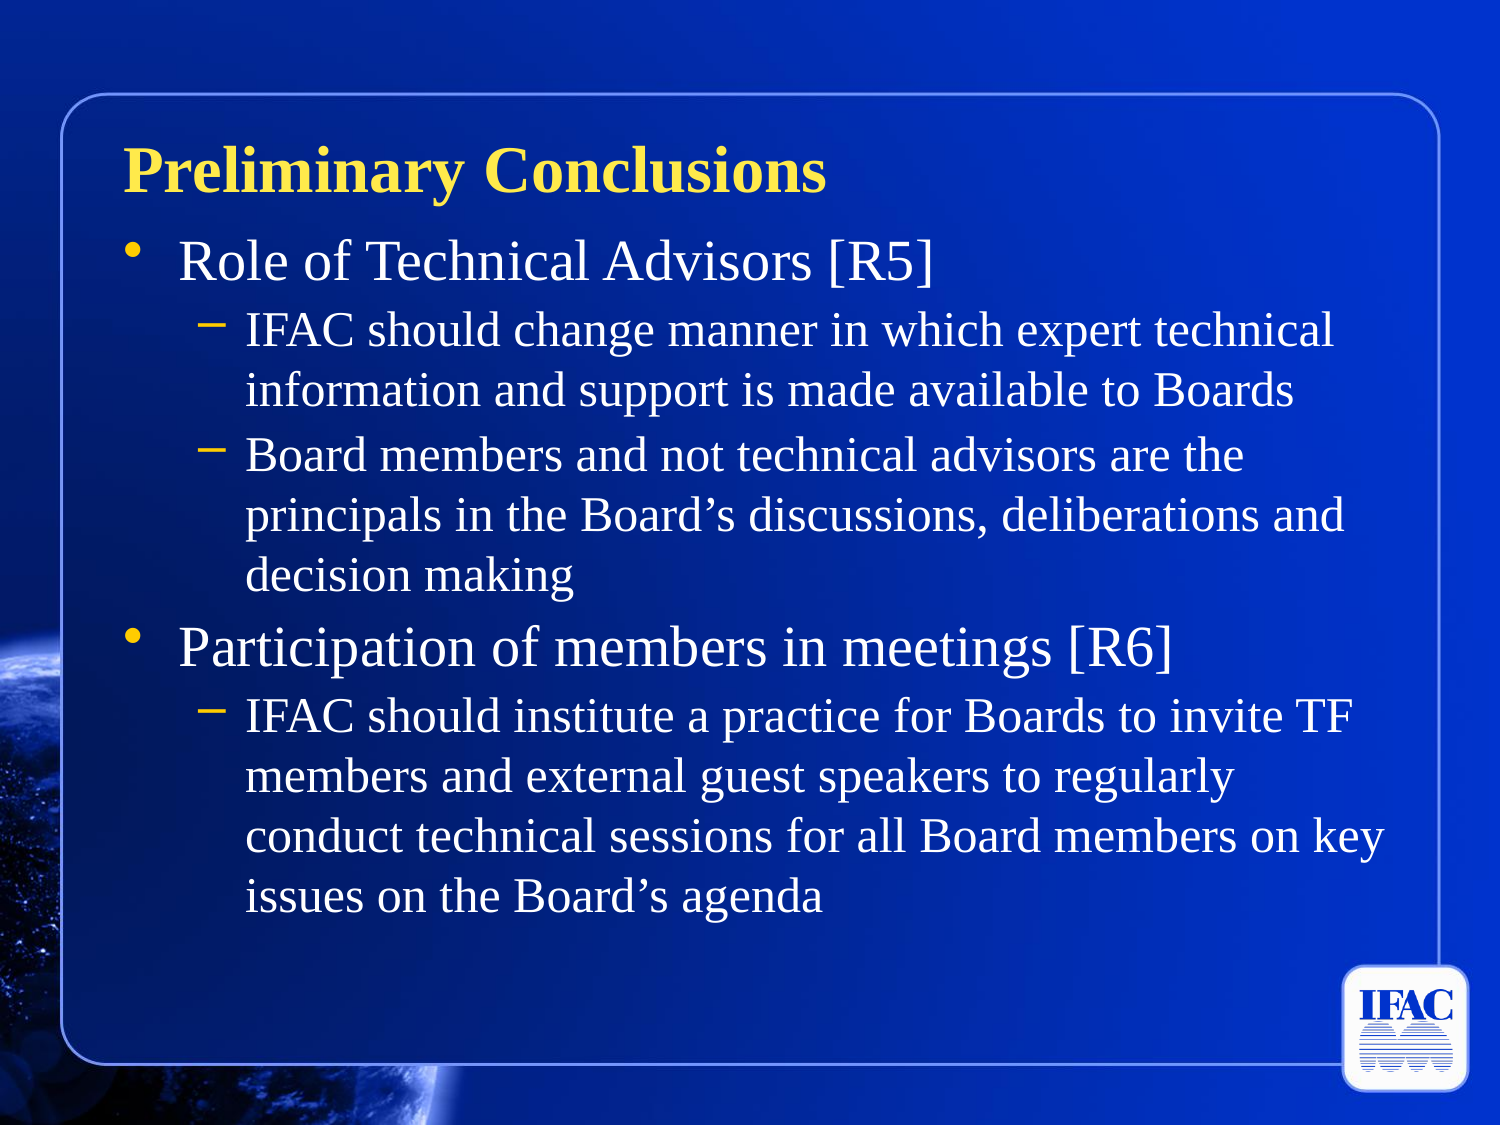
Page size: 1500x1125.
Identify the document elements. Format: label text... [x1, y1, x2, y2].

list Preliminary Conclusions [107, 118, 1411, 215]
list Role of Technical Advisors [R5] IFAC should change manner in which expert technical information and support is made available to Boards Board members and not technical advisors are the principals in the Board’s discussions, deliberations and decision making Participation of members in meetings [R6] IFAC should institute a practice for Boards to invite TF members and external guest speakers to regularly conduct technical sessions for all Board members on key issues on the Board’s agenda [107, 215, 1411, 1048]
picture [0, 0, 1500, 1125]
